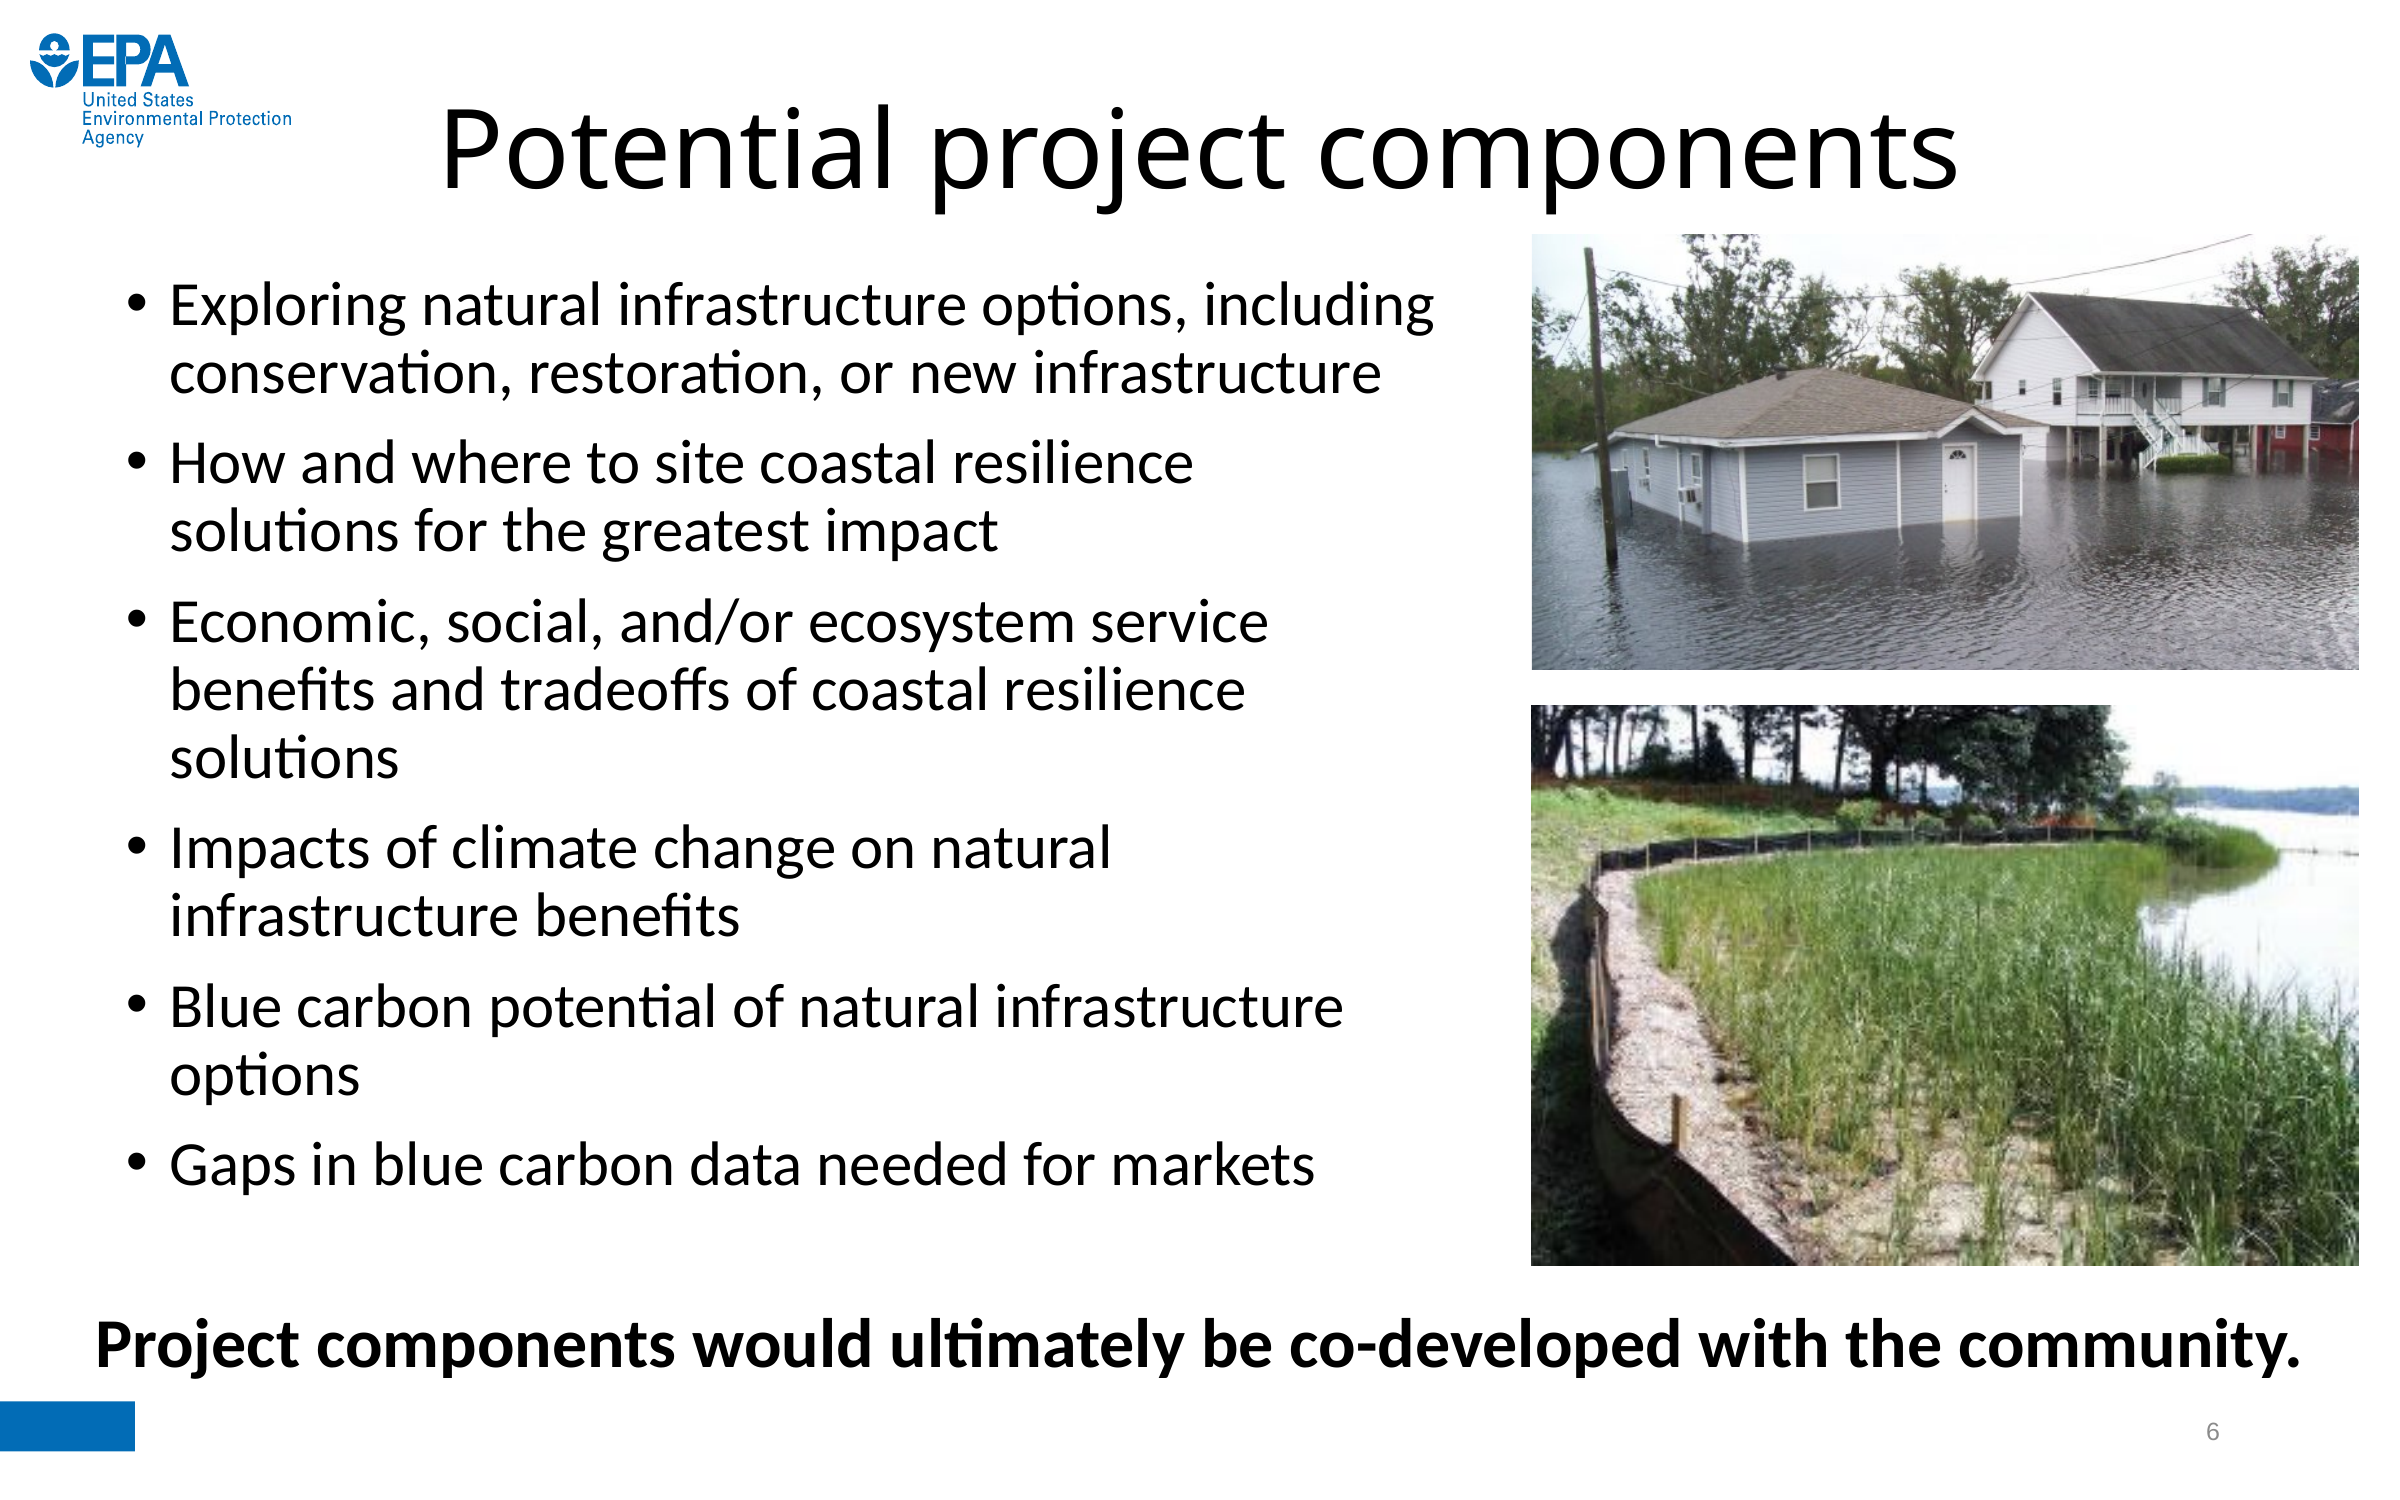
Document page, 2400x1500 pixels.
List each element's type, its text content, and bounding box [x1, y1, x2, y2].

list Exploring natural infrastructure options, including conservation, restoration, or new infrastructure How and where to site coastal resilience solutions for the greatest impact Economic, social, and/or ecosystem service benefits and tradeoffs of coastal resilience solutions Impacts of climate change on natural infrastructure benefits Blue carbon potential of natural infrastructure options Gaps in blue carbon data needed for markets [110, 263, 1456, 1256]
text_box Project components would ultimately be co-developed with the community. [73, 1290, 2327, 1389]
picture [1531, 705, 2359, 1266]
picture [1531, 234, 2359, 670]
title Potential project components [165, 41, 2235, 264]
slide_number 6 [1695, 1390, 2235, 1471]
